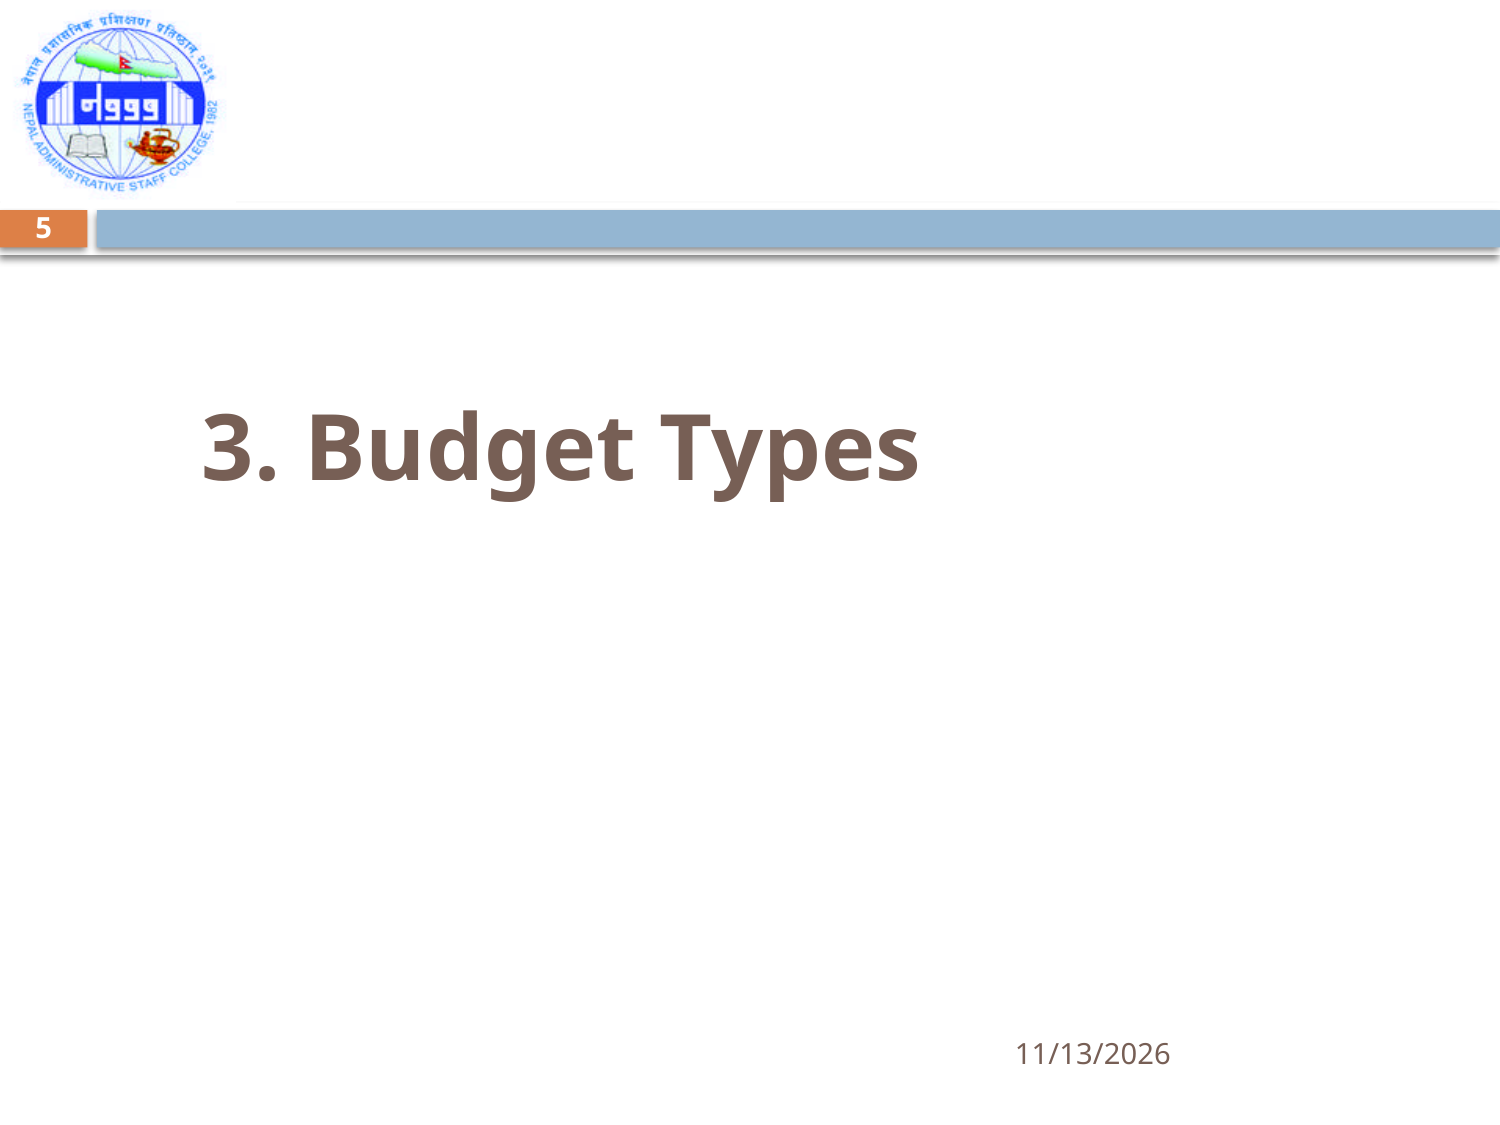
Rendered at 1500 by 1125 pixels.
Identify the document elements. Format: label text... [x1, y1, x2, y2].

picture [1, 0, 236, 208]
slide_number 5 [0, 208, 88, 249]
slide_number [999, 1025, 1438, 1085]
title 3. Budget Types [186, 349, 1286, 538]
